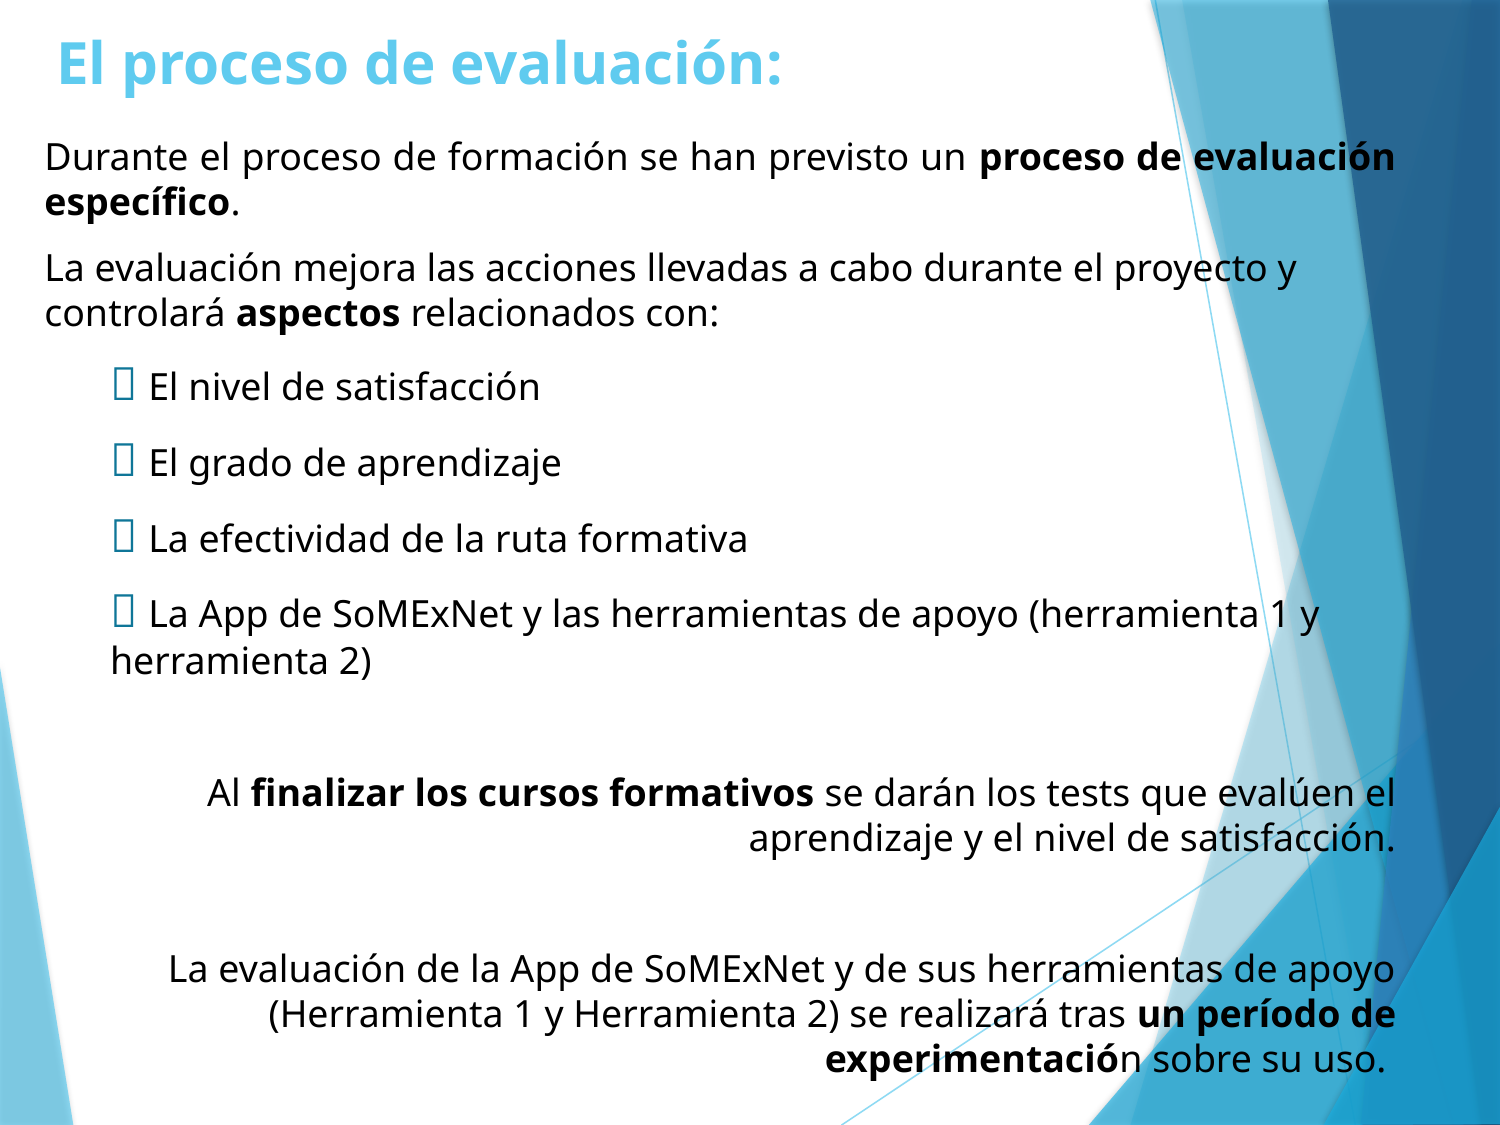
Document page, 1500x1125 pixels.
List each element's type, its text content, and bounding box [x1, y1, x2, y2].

text_box El proceso de evaluación: [41, 19, 880, 102]
text_box Durante el proceso de formación se han previsto un proceso de evaluación específico. La evaluación mejora las acciones llevadas a cabo durante el proyecto y controlará aspectos relacionados con:  El nivel de satisfacción  El grado de aprendizaje  La efectividad de la ruta formativa  La App de SoMExNet y las herramientas de apoyo (herramienta 1 y herramienta 2) Al finalizar los cursos formativos se darán los tests que evalúen el aprendizaje y el nivel de satisfacción. La evaluación de la App de SoMExNet y de sus herramientas de apoyo (Herramienta 1 y Herramienta 2) se realizará tras un período de experimentación sobre su uso. [29, 125, 1412, 1094]
